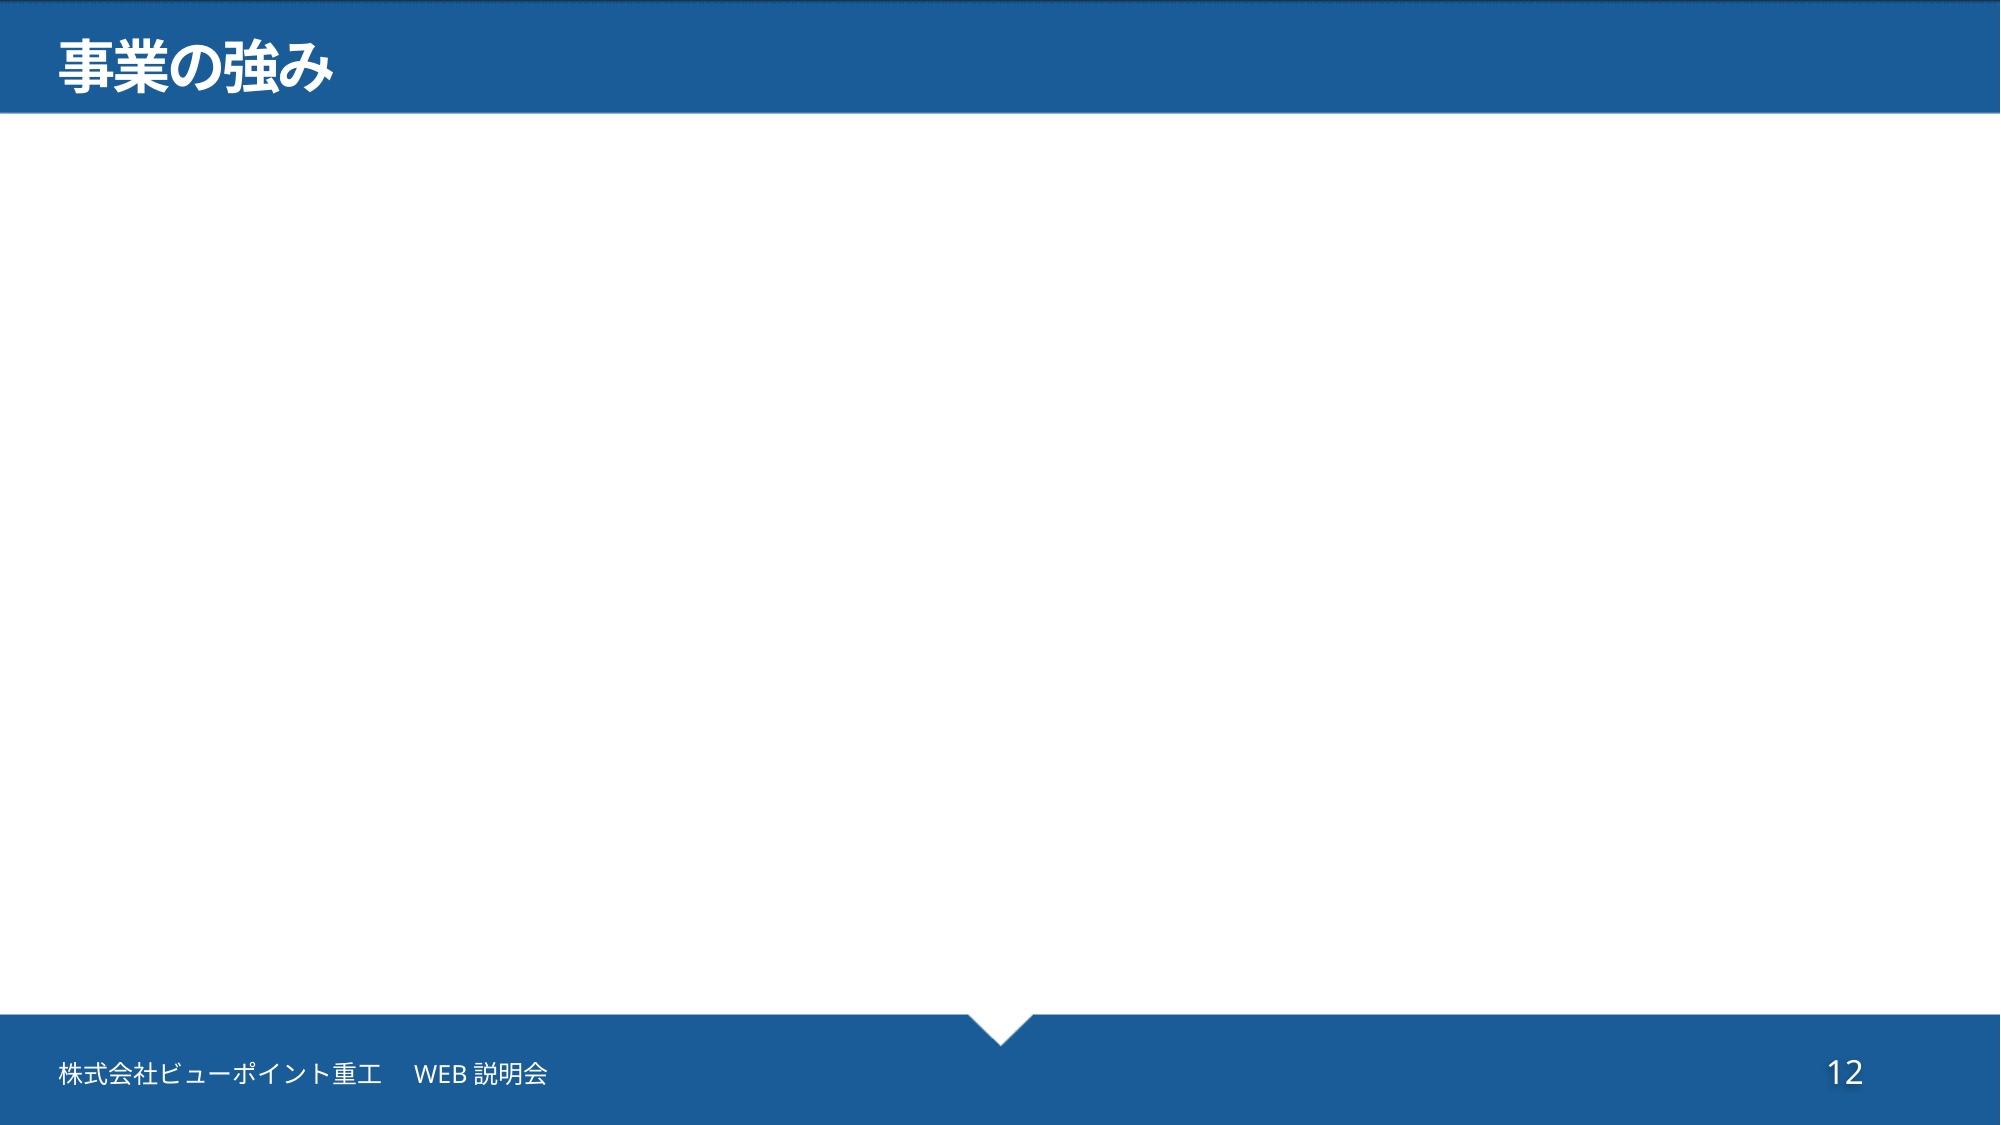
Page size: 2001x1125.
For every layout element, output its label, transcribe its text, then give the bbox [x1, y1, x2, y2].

picture [0, 0, 2000, 1125]
list 事業の強み [42, 30, 1226, 105]
